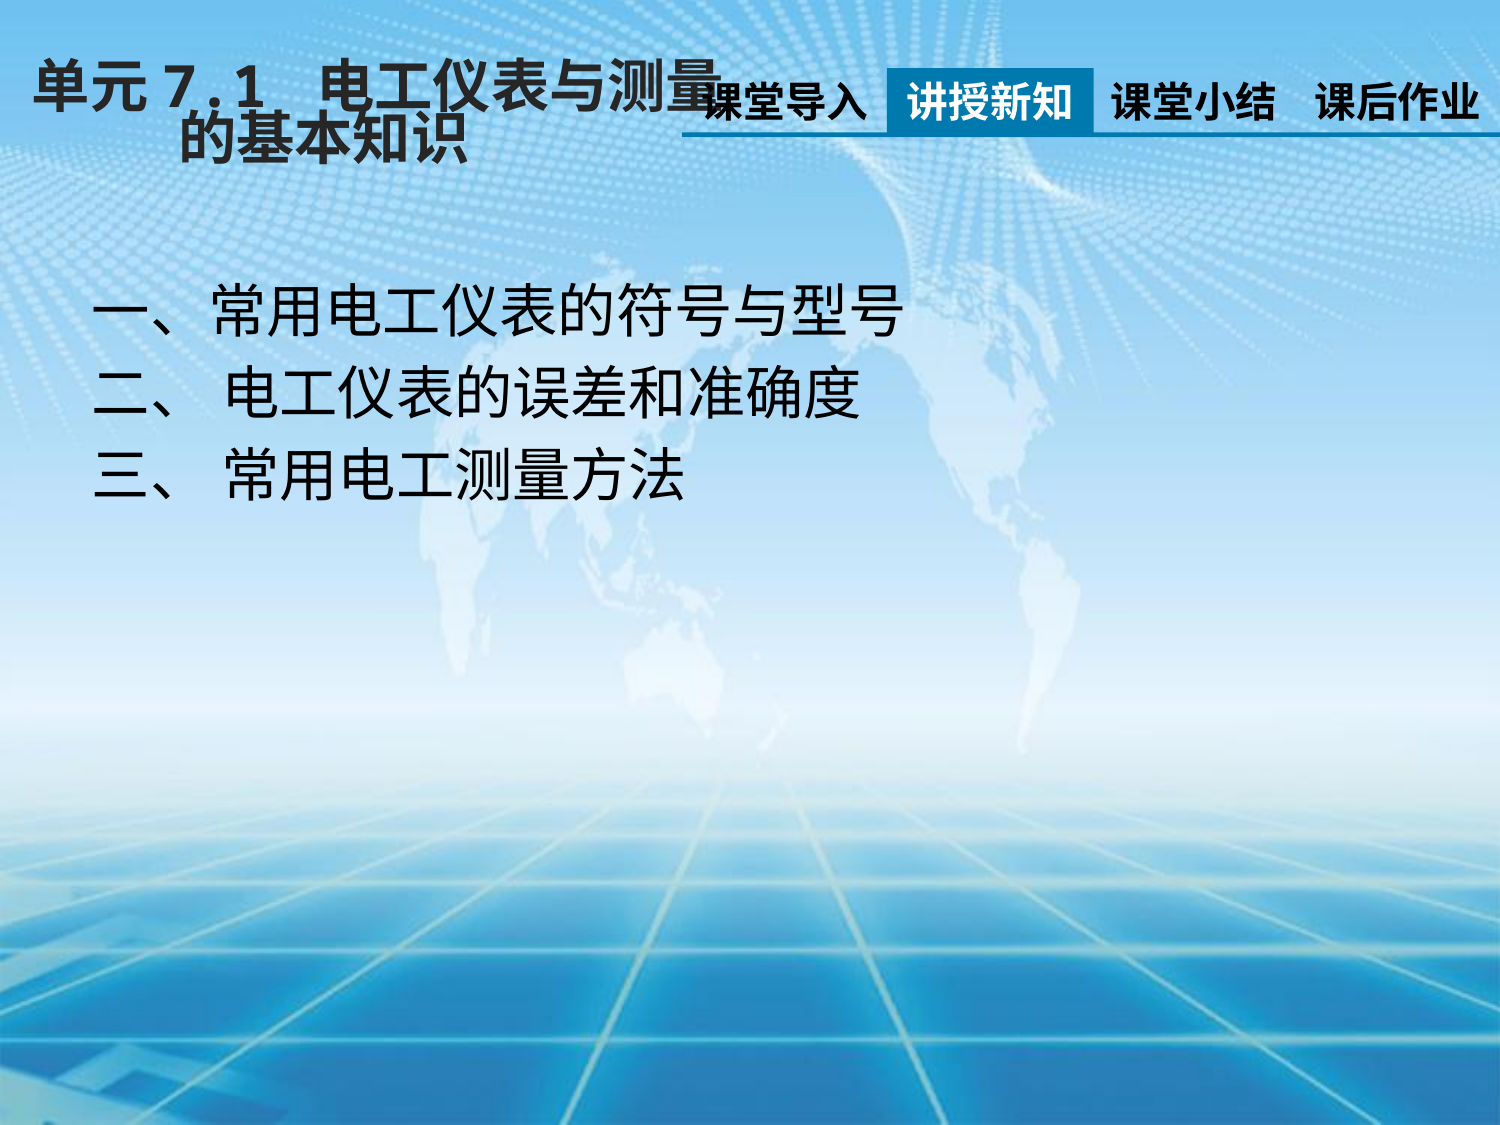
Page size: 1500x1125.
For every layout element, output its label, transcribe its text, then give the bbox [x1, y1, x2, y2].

picture [0, 0, 1500, 1125]
text_box 一、常用电工仪表的符号与型号 二、 电工仪表的误差和准确度 三、 常用电工测量方法 [76, 267, 1427, 1010]
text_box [16, 59, 1500, 180]
